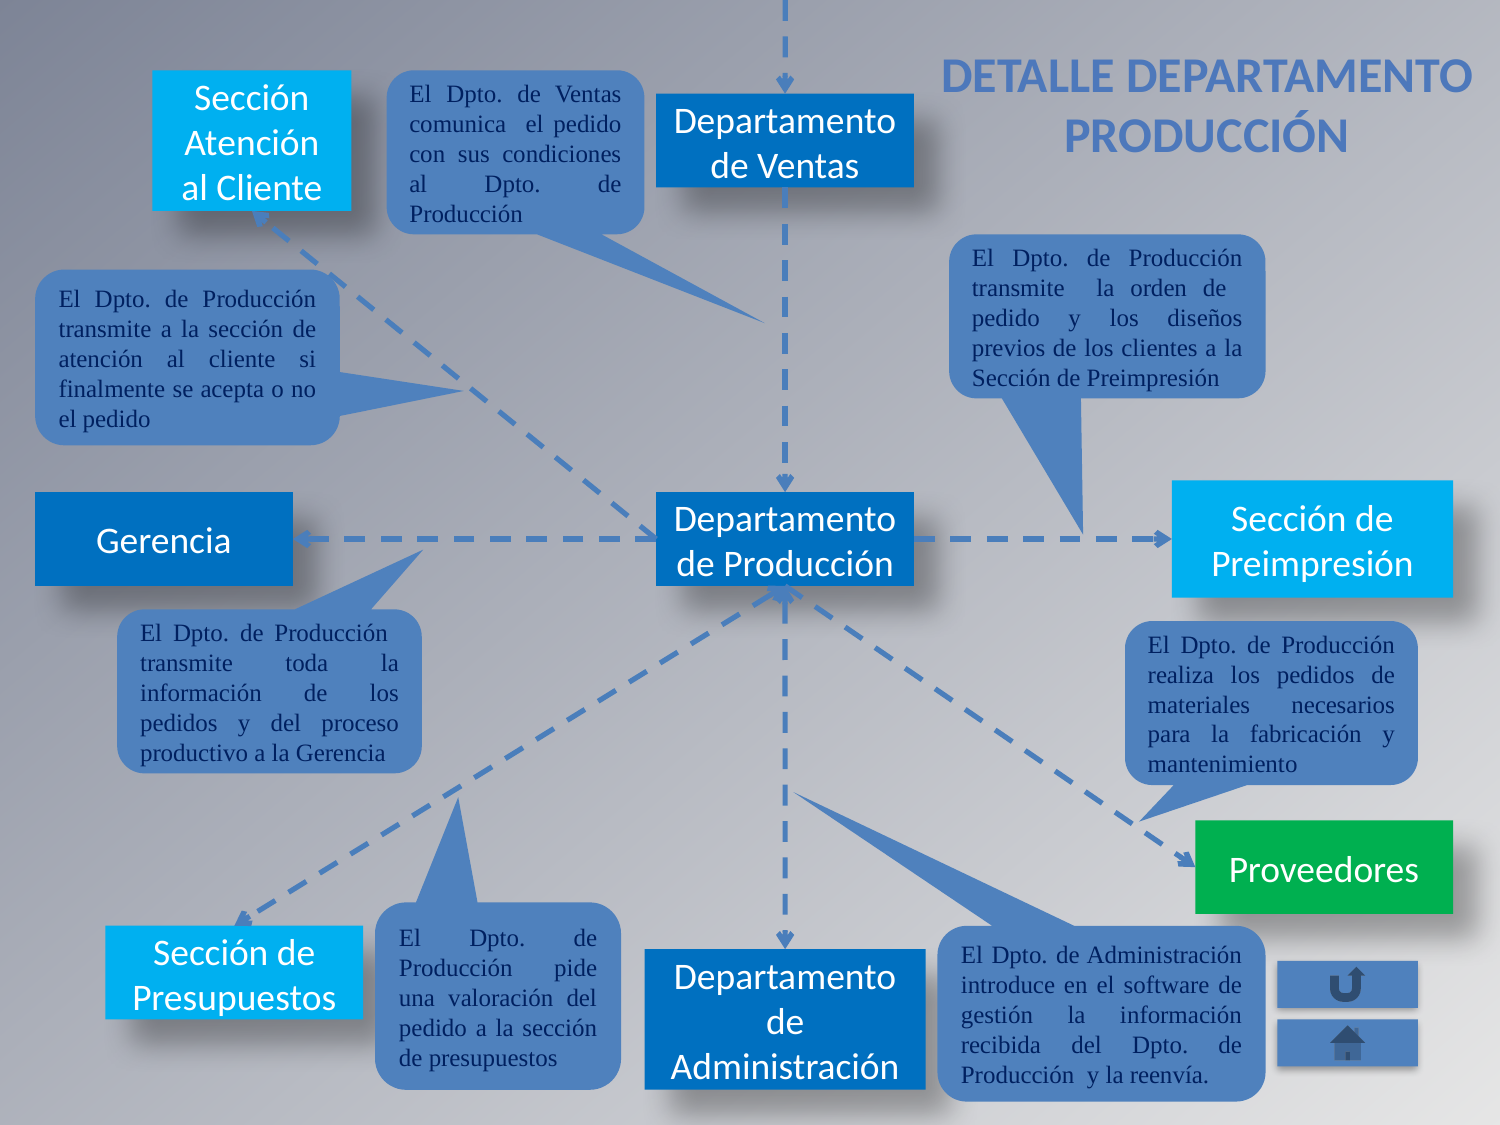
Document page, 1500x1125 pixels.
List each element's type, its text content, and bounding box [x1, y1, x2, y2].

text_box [339, 480, 680, 1032]
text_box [849, 521, 1132, 932]
text_box [1275, 959, 1420, 1010]
text_box El Dpto. de Producción transmite a la sección de atención al cliente si finalmente se acepta o no el pedido [33, 267, 246, 448]
text_box Departamento de Producción [685, 490, 916, 588]
text_box El Dpto. de Producción transmite toda la información de los pedidos y del proceso productivo a la Gerencia [115, 588, 334, 776]
text_box El Dpto. de Producción pide una valoración del pedido a la sección de presupuestos [372, 1040, 624, 1092]
text_box El Dpto. de Ventas comunica el pedido con sus condiciones al Dpto. de Producción [661, 264, 767, 326]
text_box Proveedores [1193, 818, 1455, 916]
text_box Departamento de Administración [642, 947, 928, 1092]
text_box Sección de Preimpresión [1170, 478, 1455, 600]
text_box Detalle Departamento Producción [913, 35, 1500, 170]
text_box El Dpto. de Ventas comunica el pedido con sus condiciones al Dpto. de Producción [384, 68, 647, 209]
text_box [251, 210, 657, 540]
text_box El Dpto. de Producción transmite la orden de pedido y los diseños previos de los clientes a la Sección de Preimpresión [947, 232, 1268, 519]
text_box El Dpto. de Administración introduce en el software de gestión la información recibida del Dpto. de Producción y la reenvía. [935, 923, 1268, 1104]
text_box Sección de Presupuestos [103, 924, 334, 1022]
text_box Gerencia [33, 490, 295, 588]
text_box El Dpto. de Producción realiza los pedidos de materiales necesarios para la fabricación y mantenimiento [1137, 618, 1421, 824]
text_box Departamento de Ventas [654, 92, 916, 189]
text_box Sección Atención al Cliente [150, 68, 354, 213]
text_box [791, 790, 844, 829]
text_box [1275, 1017, 1420, 1068]
